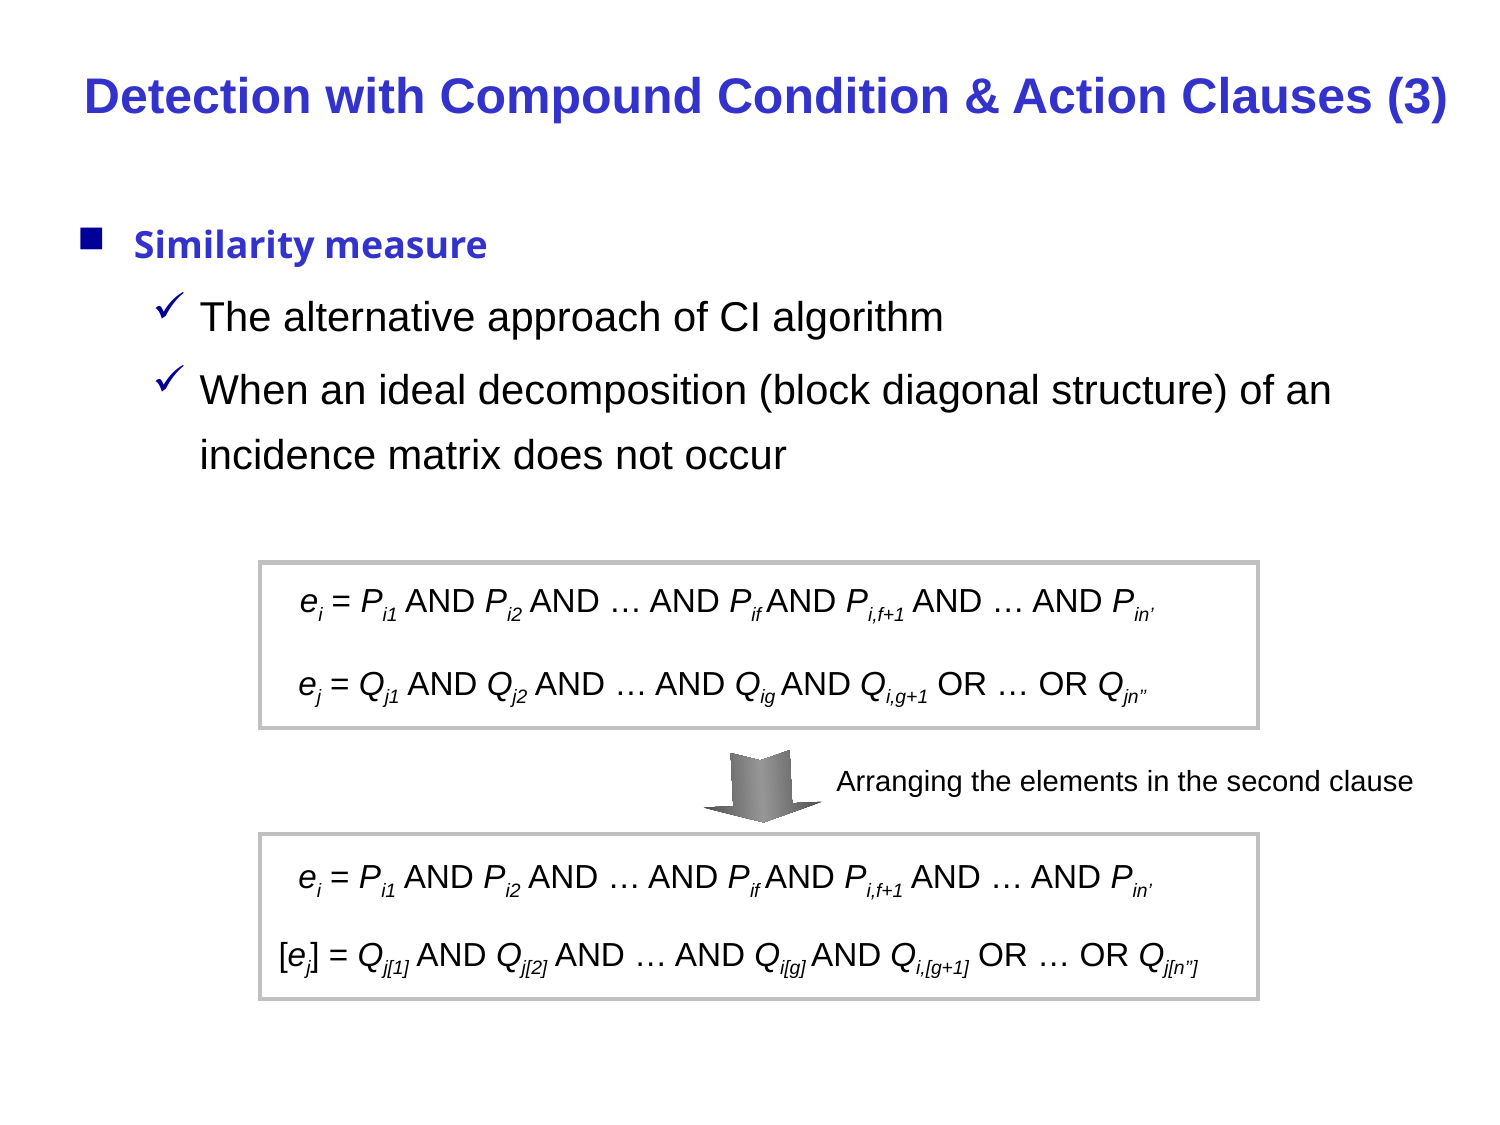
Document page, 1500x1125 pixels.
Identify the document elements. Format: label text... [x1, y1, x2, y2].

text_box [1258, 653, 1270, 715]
text_box Arranging the elements in the second clause [820, 754, 1436, 805]
text_box [703, 750, 820, 823]
text_box [259, 834, 1258, 1000]
title Detection with Compound Condition & Action Clauses (3) [62, 49, 1471, 138]
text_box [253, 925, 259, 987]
list Similarity measure The alternative approach of CI algorithm When an ideal decomposition (block diagonal structure) of an incidence matrix does not occur [62, 199, 1438, 1001]
text_box [259, 562, 1258, 728]
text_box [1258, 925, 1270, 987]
